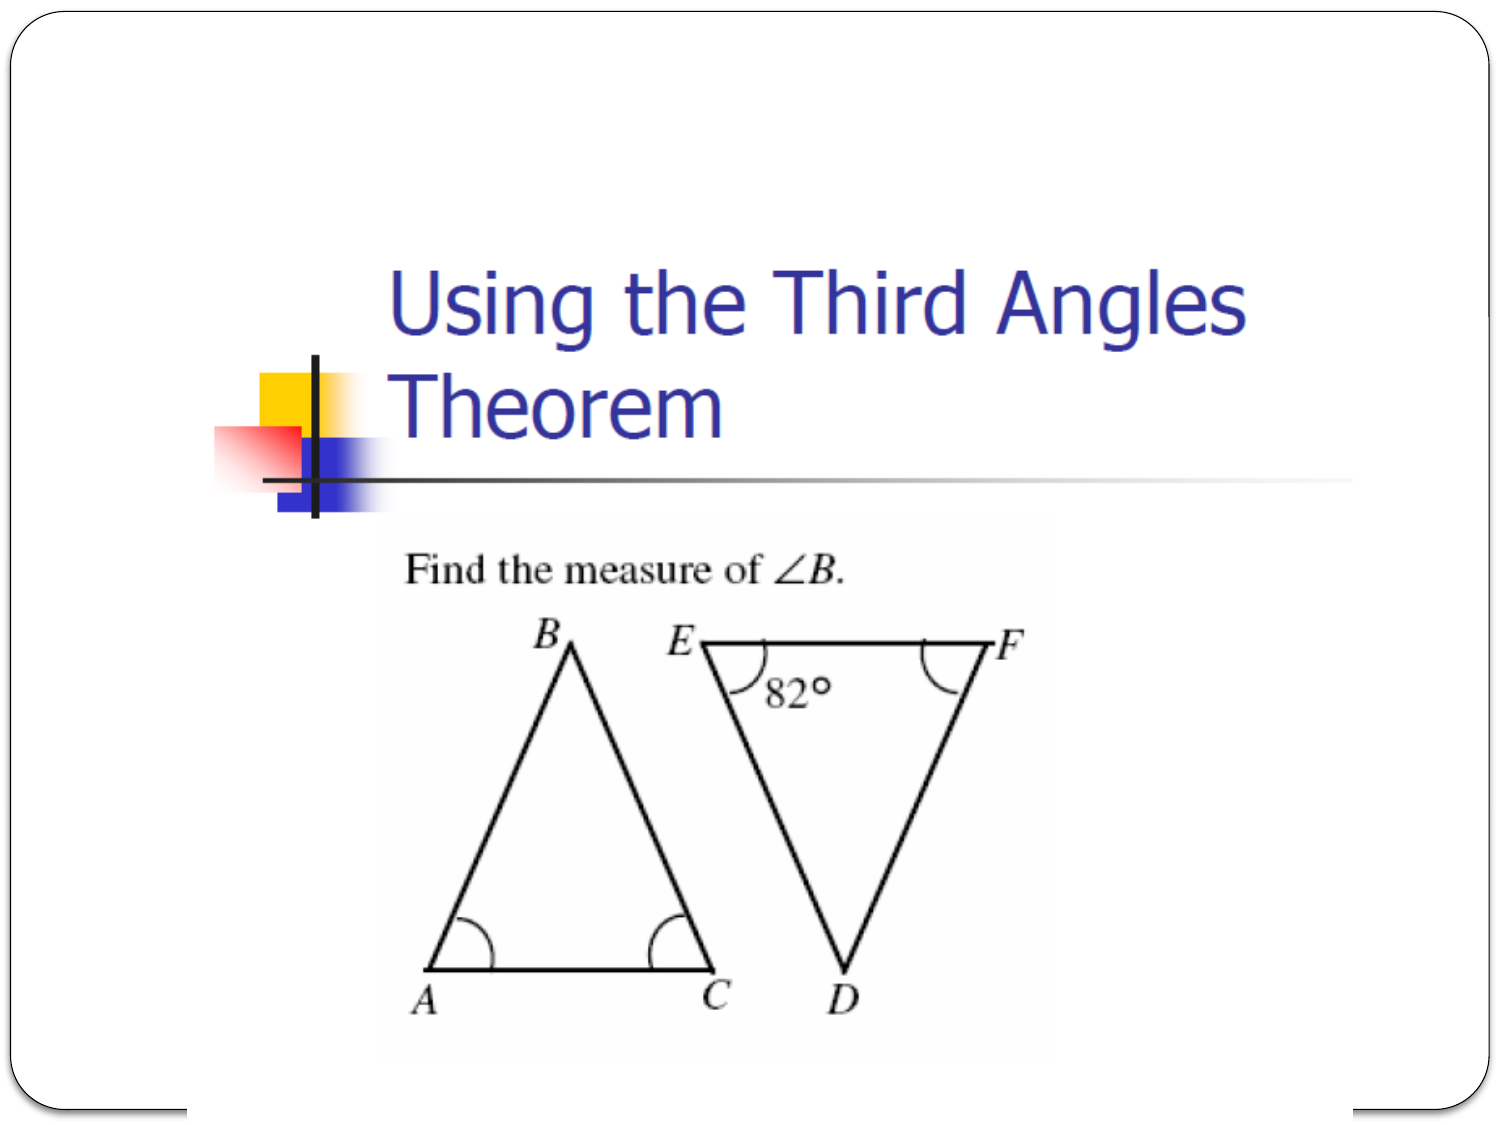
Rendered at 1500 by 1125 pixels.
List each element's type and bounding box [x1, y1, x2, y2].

list [187, 224, 1354, 1125]
